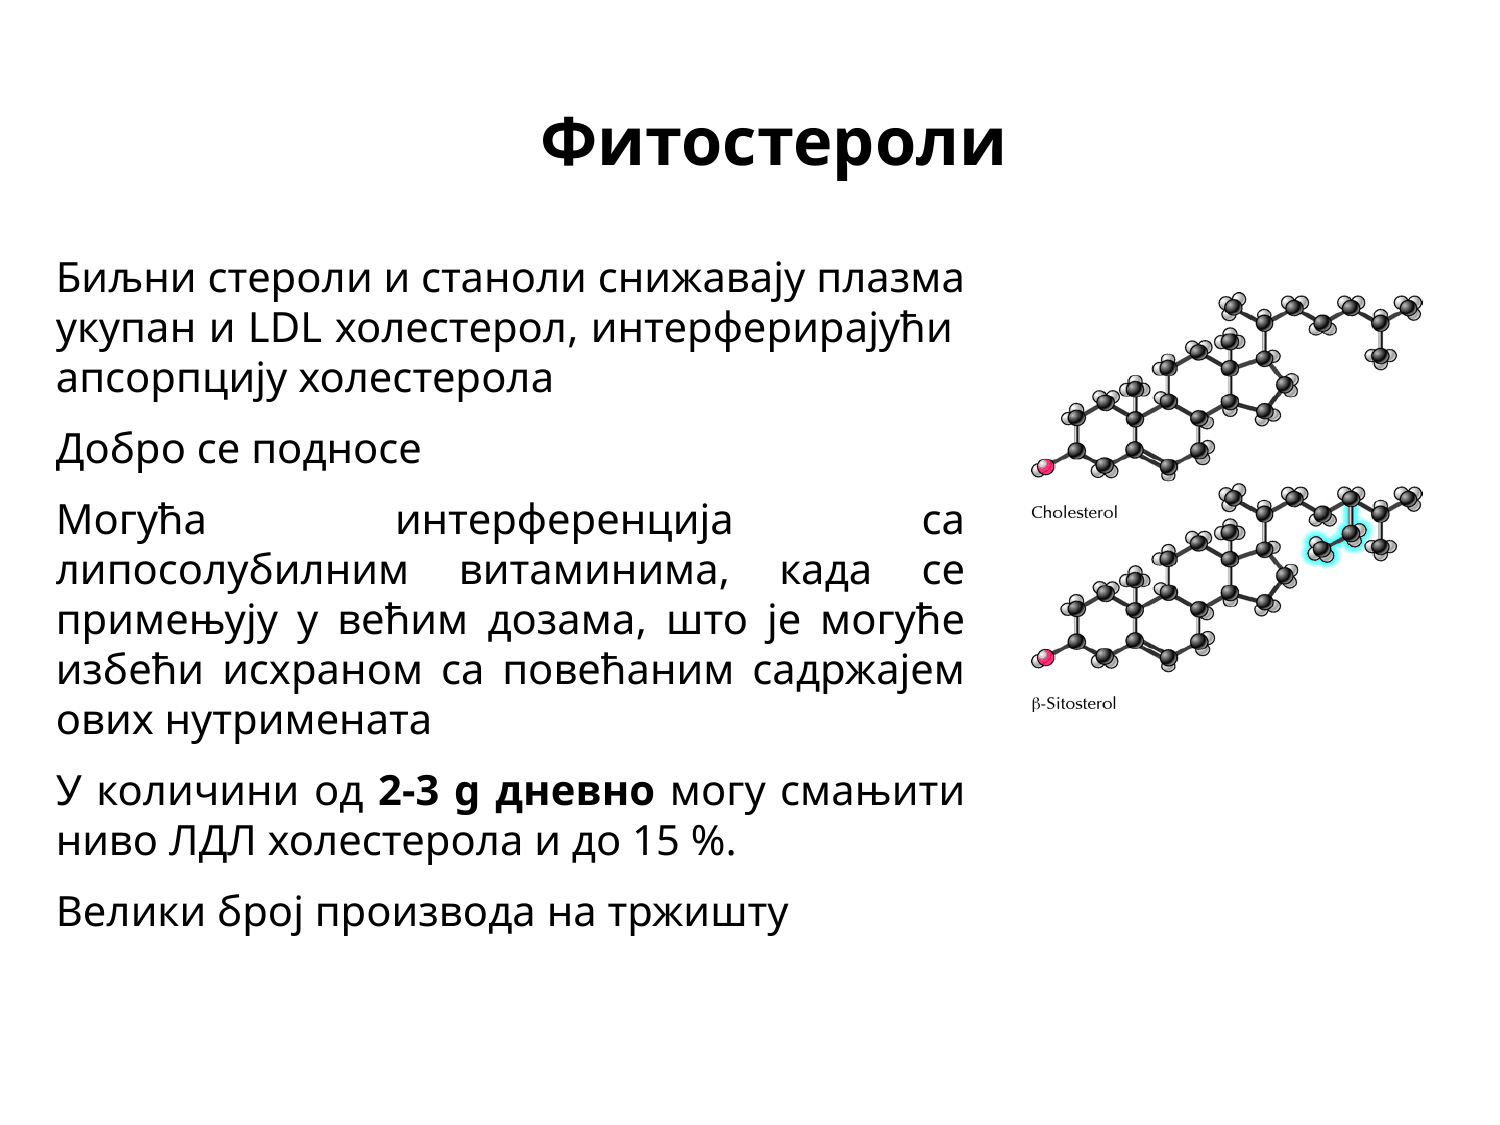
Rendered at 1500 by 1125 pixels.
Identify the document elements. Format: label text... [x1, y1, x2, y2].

text_box Биљни стероли и станоли снижавају плазма укупан и LDL холестерол, интерферирајући апсорпцију холестерола Добро се подносе Могућа интерференција са липосолубилним витаминима, када се примењују у већим дозама, што је могуће избећи исхраном са повећаним садржајем ових нутримената У количини од 2-3 g дневно могу смањити ниво ЛДЛ холестерола и до 15 %. Велики број производа на тржишту [41, 243, 980, 942]
title Фитостероли [75, 45, 1425, 233]
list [1030, 292, 1423, 712]
